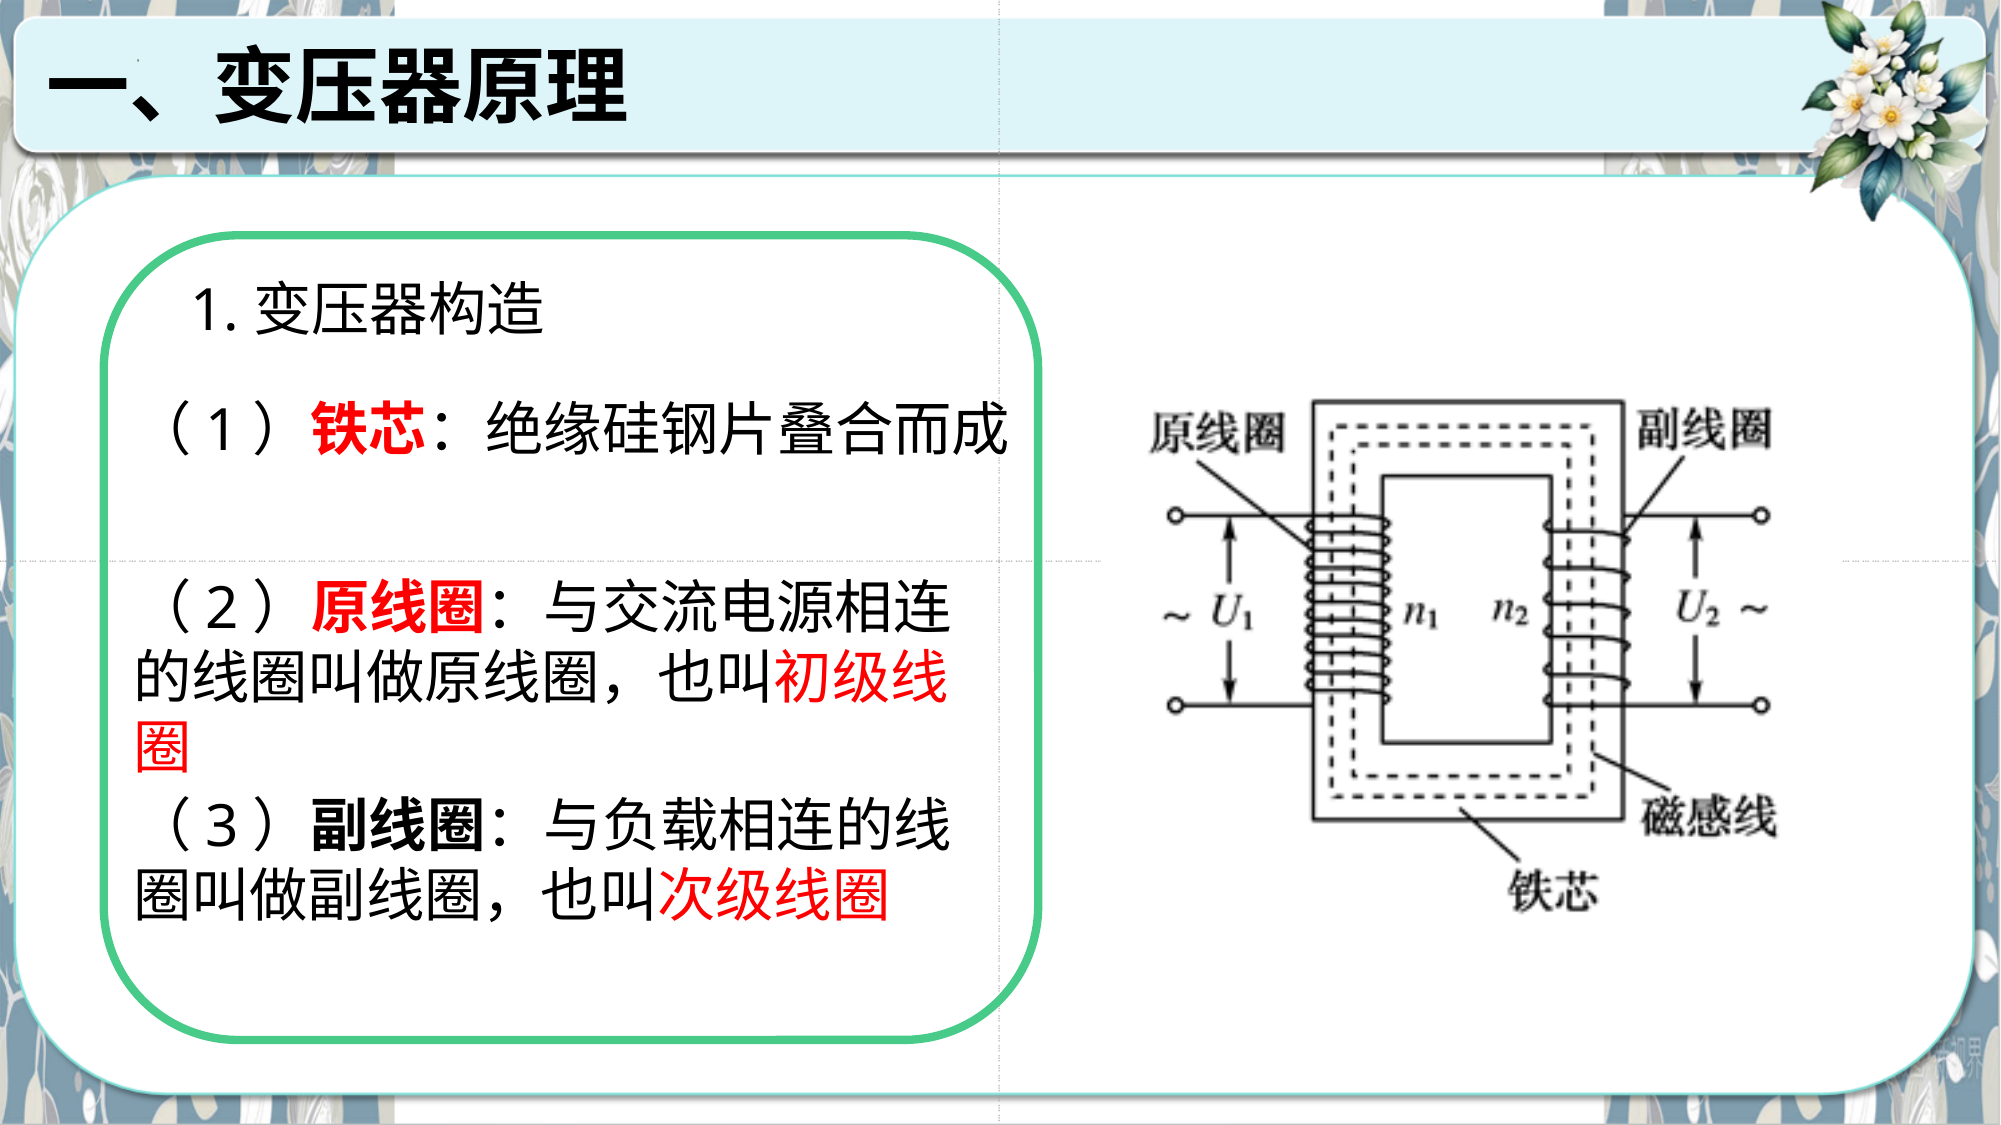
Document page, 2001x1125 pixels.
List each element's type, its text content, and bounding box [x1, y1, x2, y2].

text_box 1.变压器构造 [176, 264, 843, 350]
text_box （3）副线圈：与负载相连的线圈叫做副线圈，也叫次级线圈 [118, 780, 1023, 936]
text_box [102, 234, 1040, 1041]
picture [0, 0, 2001, 1125]
text_box （2）原线圈：与交流电源相连的线圈叫做原线圈，也叫初级线圈 [118, 562, 1001, 743]
text_box 一、变压器原理 [31, 25, 1228, 141]
text_box （1）铁芯：绝缘硅钢片叠合而成 [118, 384, 1031, 470]
